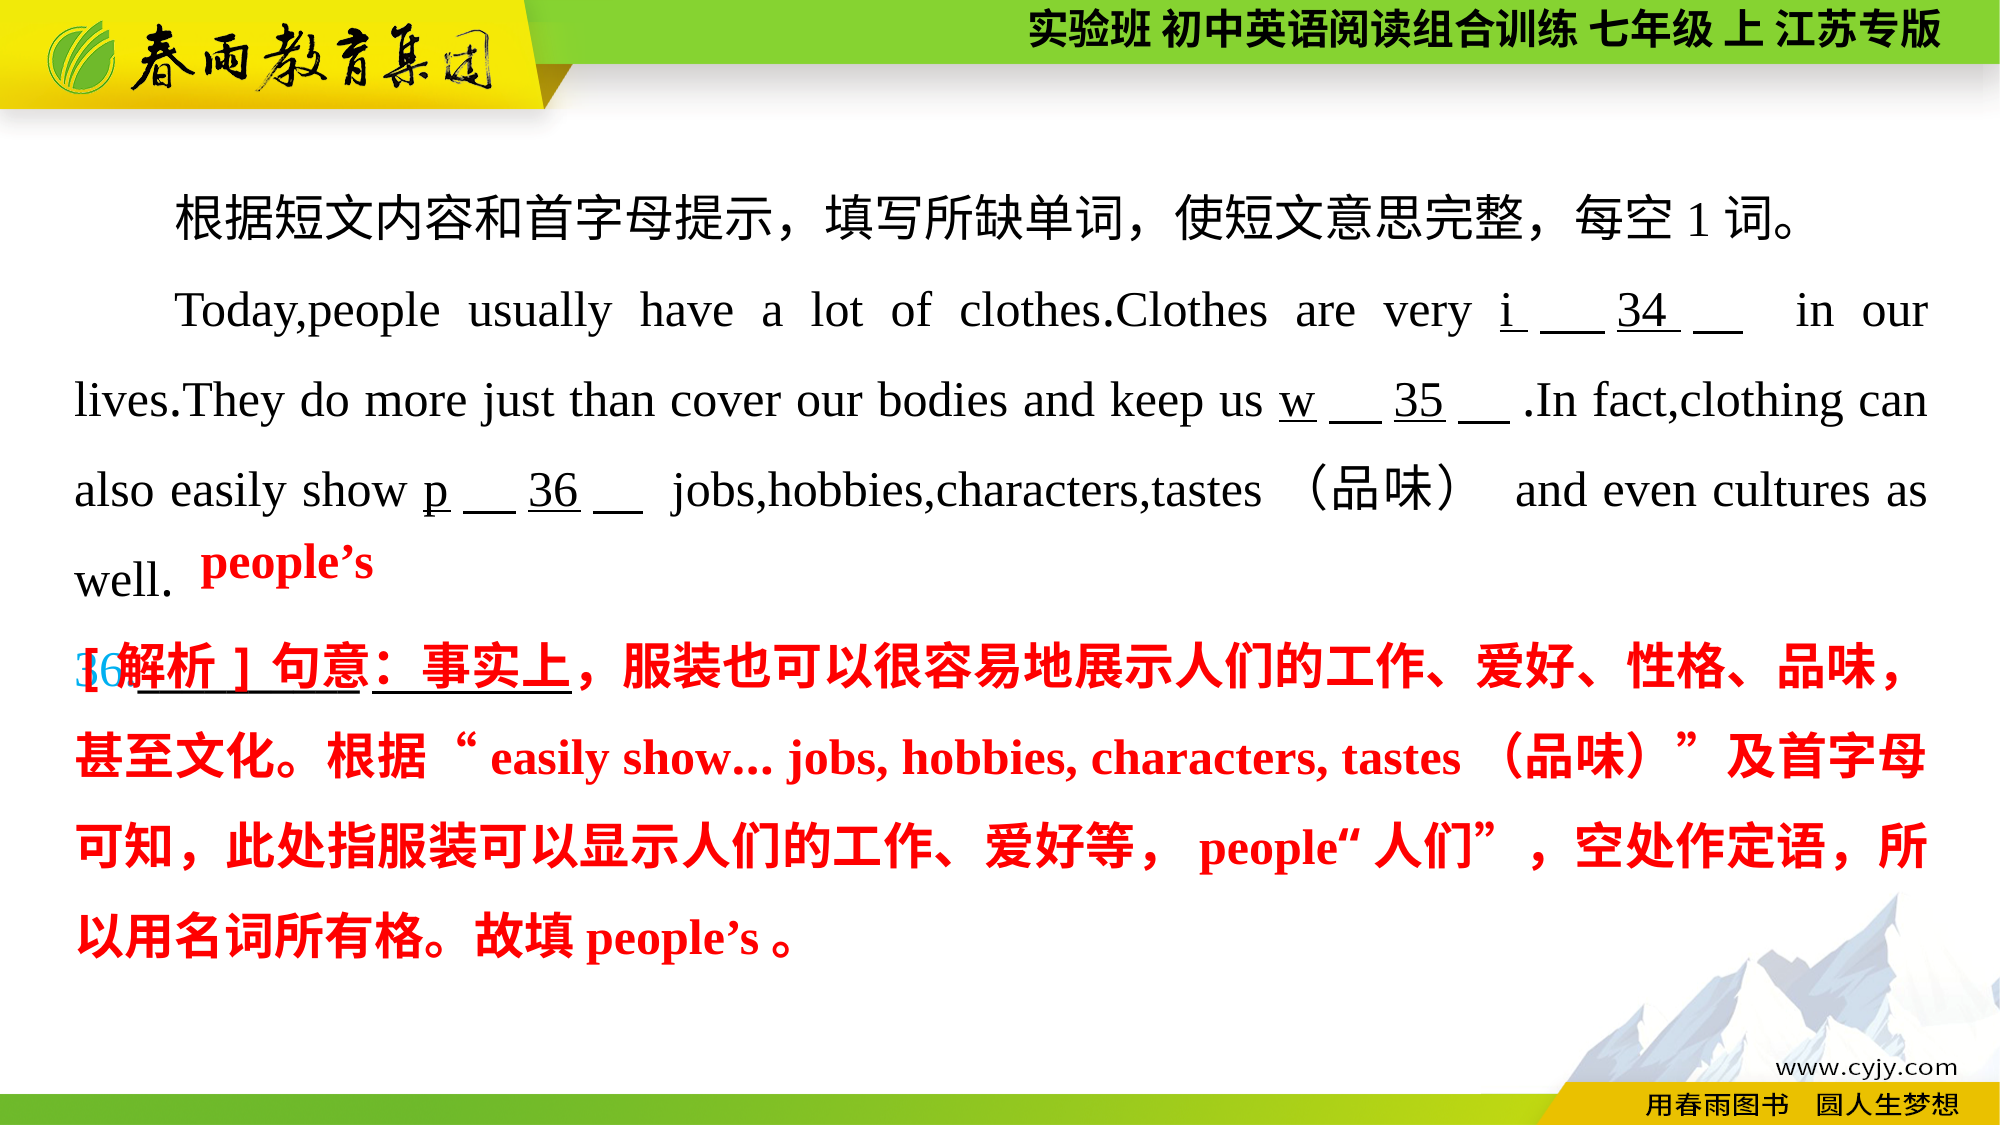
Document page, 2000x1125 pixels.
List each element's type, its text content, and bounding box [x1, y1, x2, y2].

list 根据短文内容和首字母提示，填写所缺单词，使短文意思完整，每空1词。 Today,people usually have a lot of clothes.Clothes are very i 34 in our lives.They do more just than cover our bodies and keep us w 35 .In fact,clothing can also easily show p 36 jobs,hobbies,characters,tastes（品味） and even cultures as well. 36.__________ [59, 149, 1944, 597]
text_box people’s [185, 521, 389, 597]
text_box [解析]句意：事实上，服装也可以很容易地展示人们的工作、爱好、性格、品味，甚至文化。根据“easily show... jobs, hobbies, characters, tastes（品味）”及首字母可知，此处指服装可以显示人们的工作、爱好等，people“人们”，空处作定语，所以用名词所有格。故填people’s。 [59, 597, 1944, 973]
picture [0, 0, 2000, 1125]
